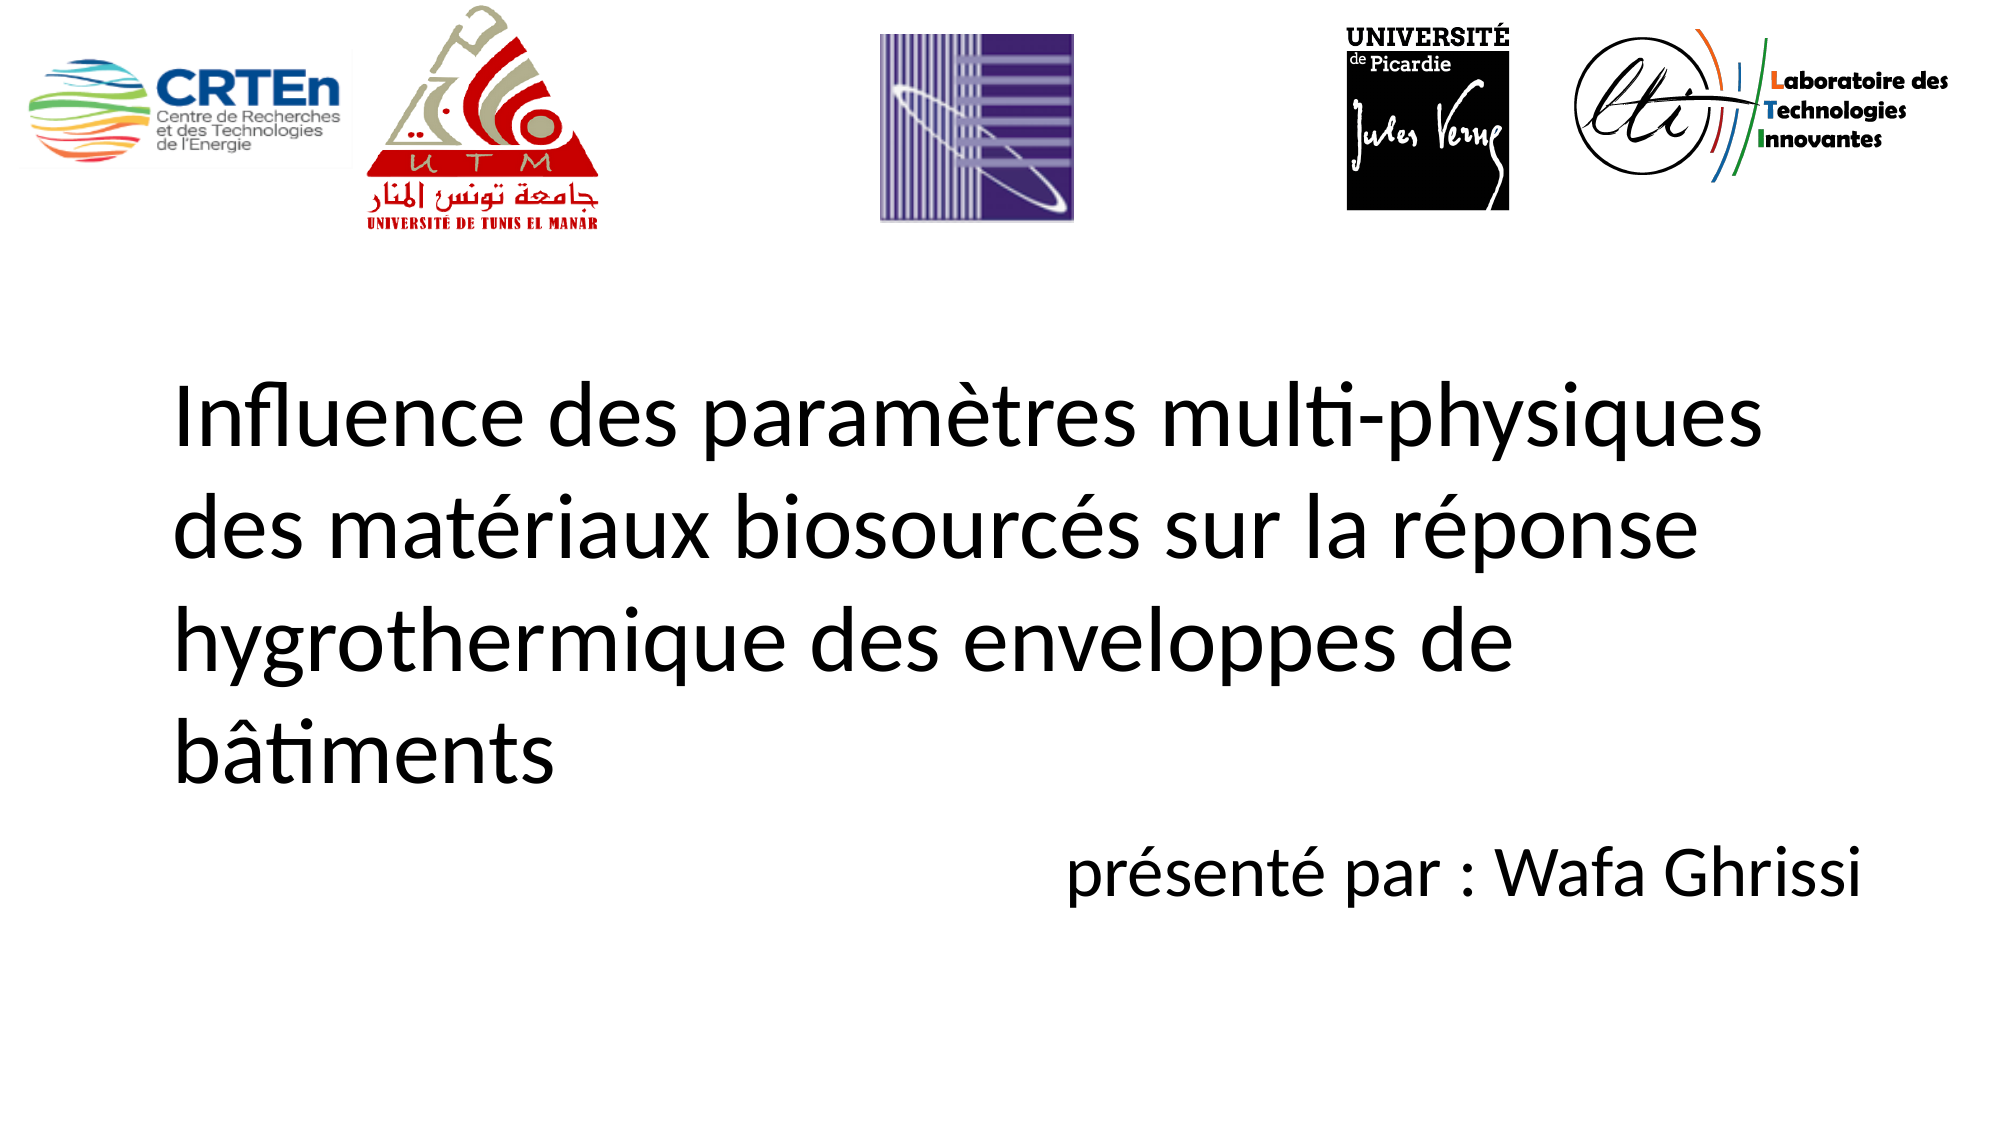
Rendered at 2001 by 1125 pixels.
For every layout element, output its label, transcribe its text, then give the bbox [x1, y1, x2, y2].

picture [1332, 14, 1523, 221]
picture [880, 34, 1074, 223]
picture [1561, 26, 1970, 187]
picture [19, 3, 612, 232]
text_box Influence des paramètres multi-physiques des matériaux biosourcés sur la réponse hygrothermique des enveloppes de bâtiments présenté par : Wafa Ghrissi [158, 345, 1893, 923]
